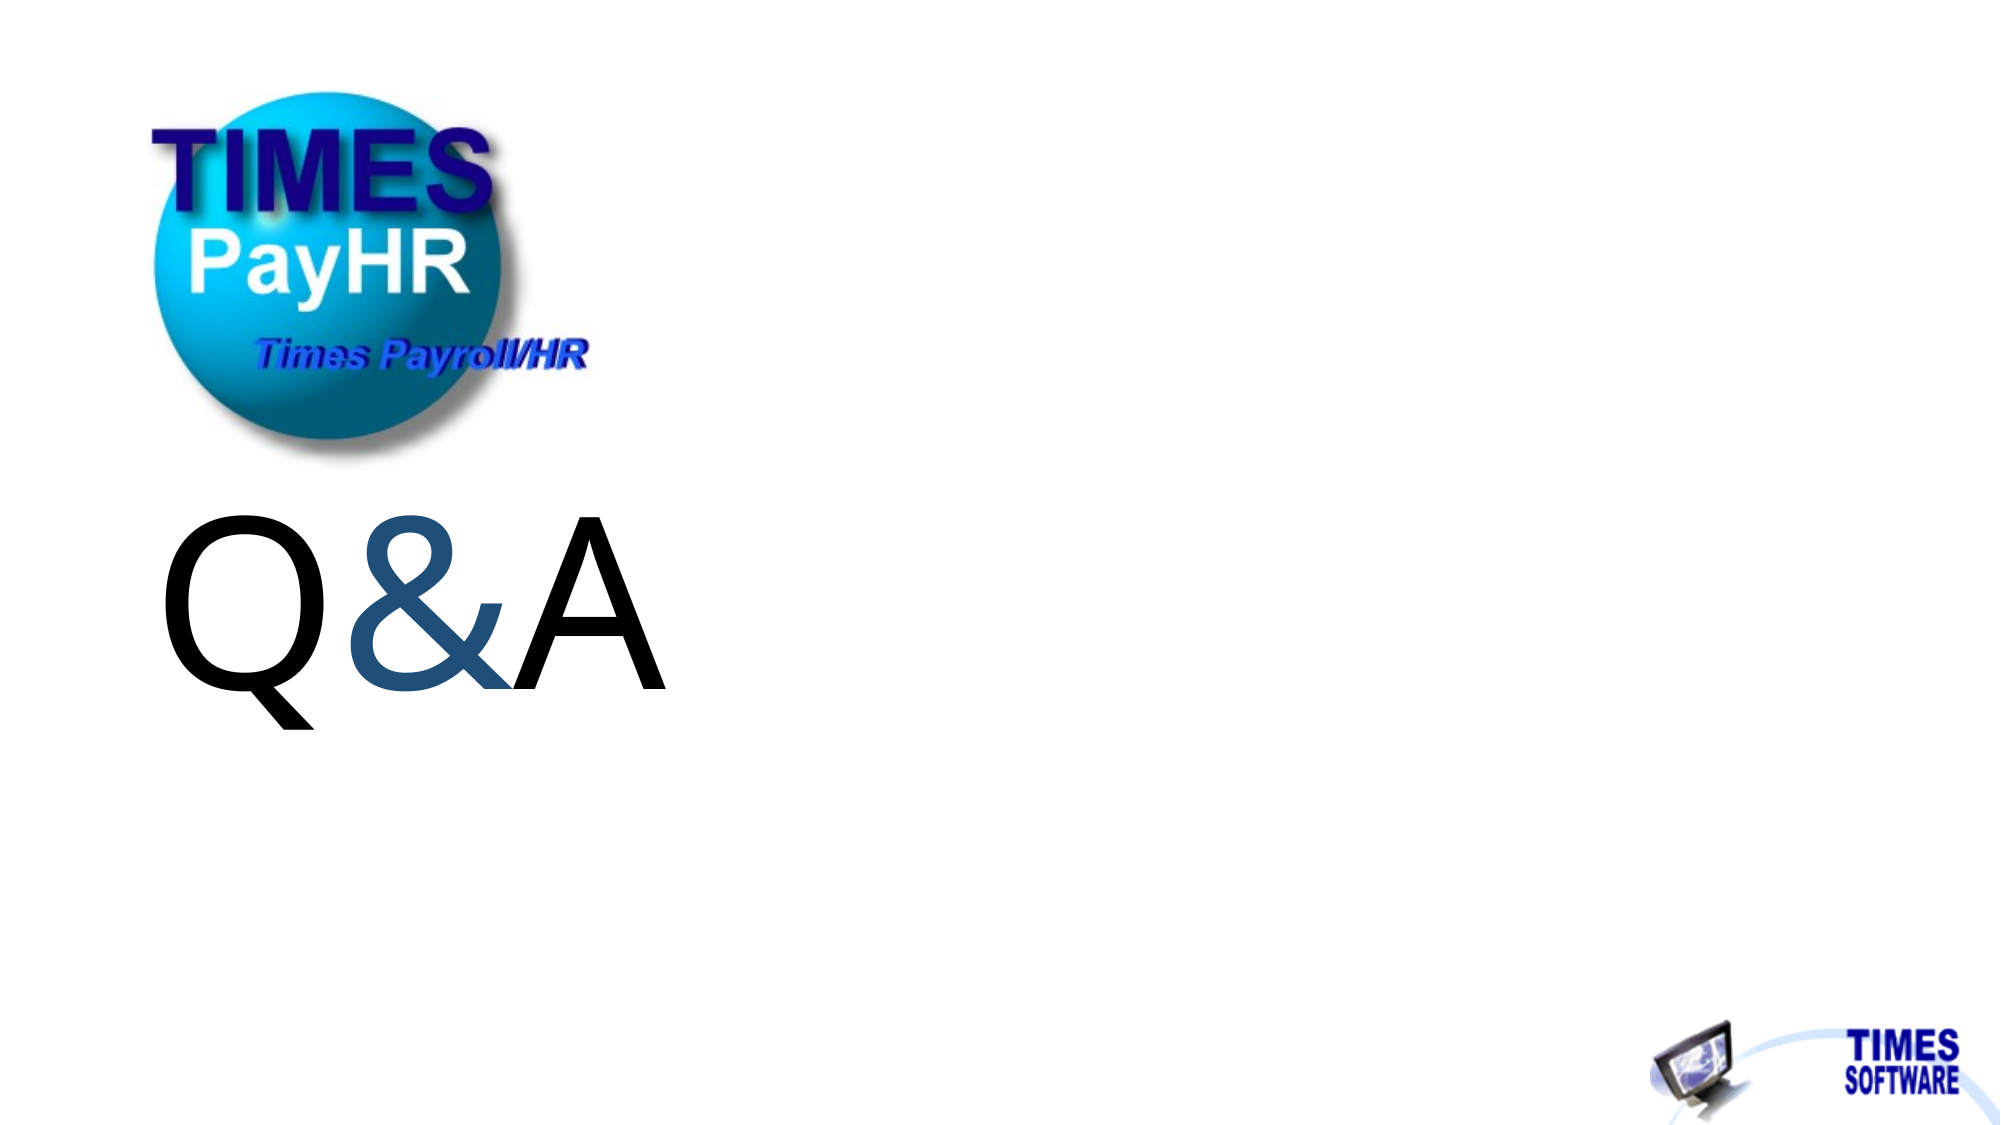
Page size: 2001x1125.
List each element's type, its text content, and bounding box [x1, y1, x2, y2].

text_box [136, 82, 598, 470]
picture [1649, 1010, 2000, 1125]
title Q&A [136, 280, 1862, 749]
